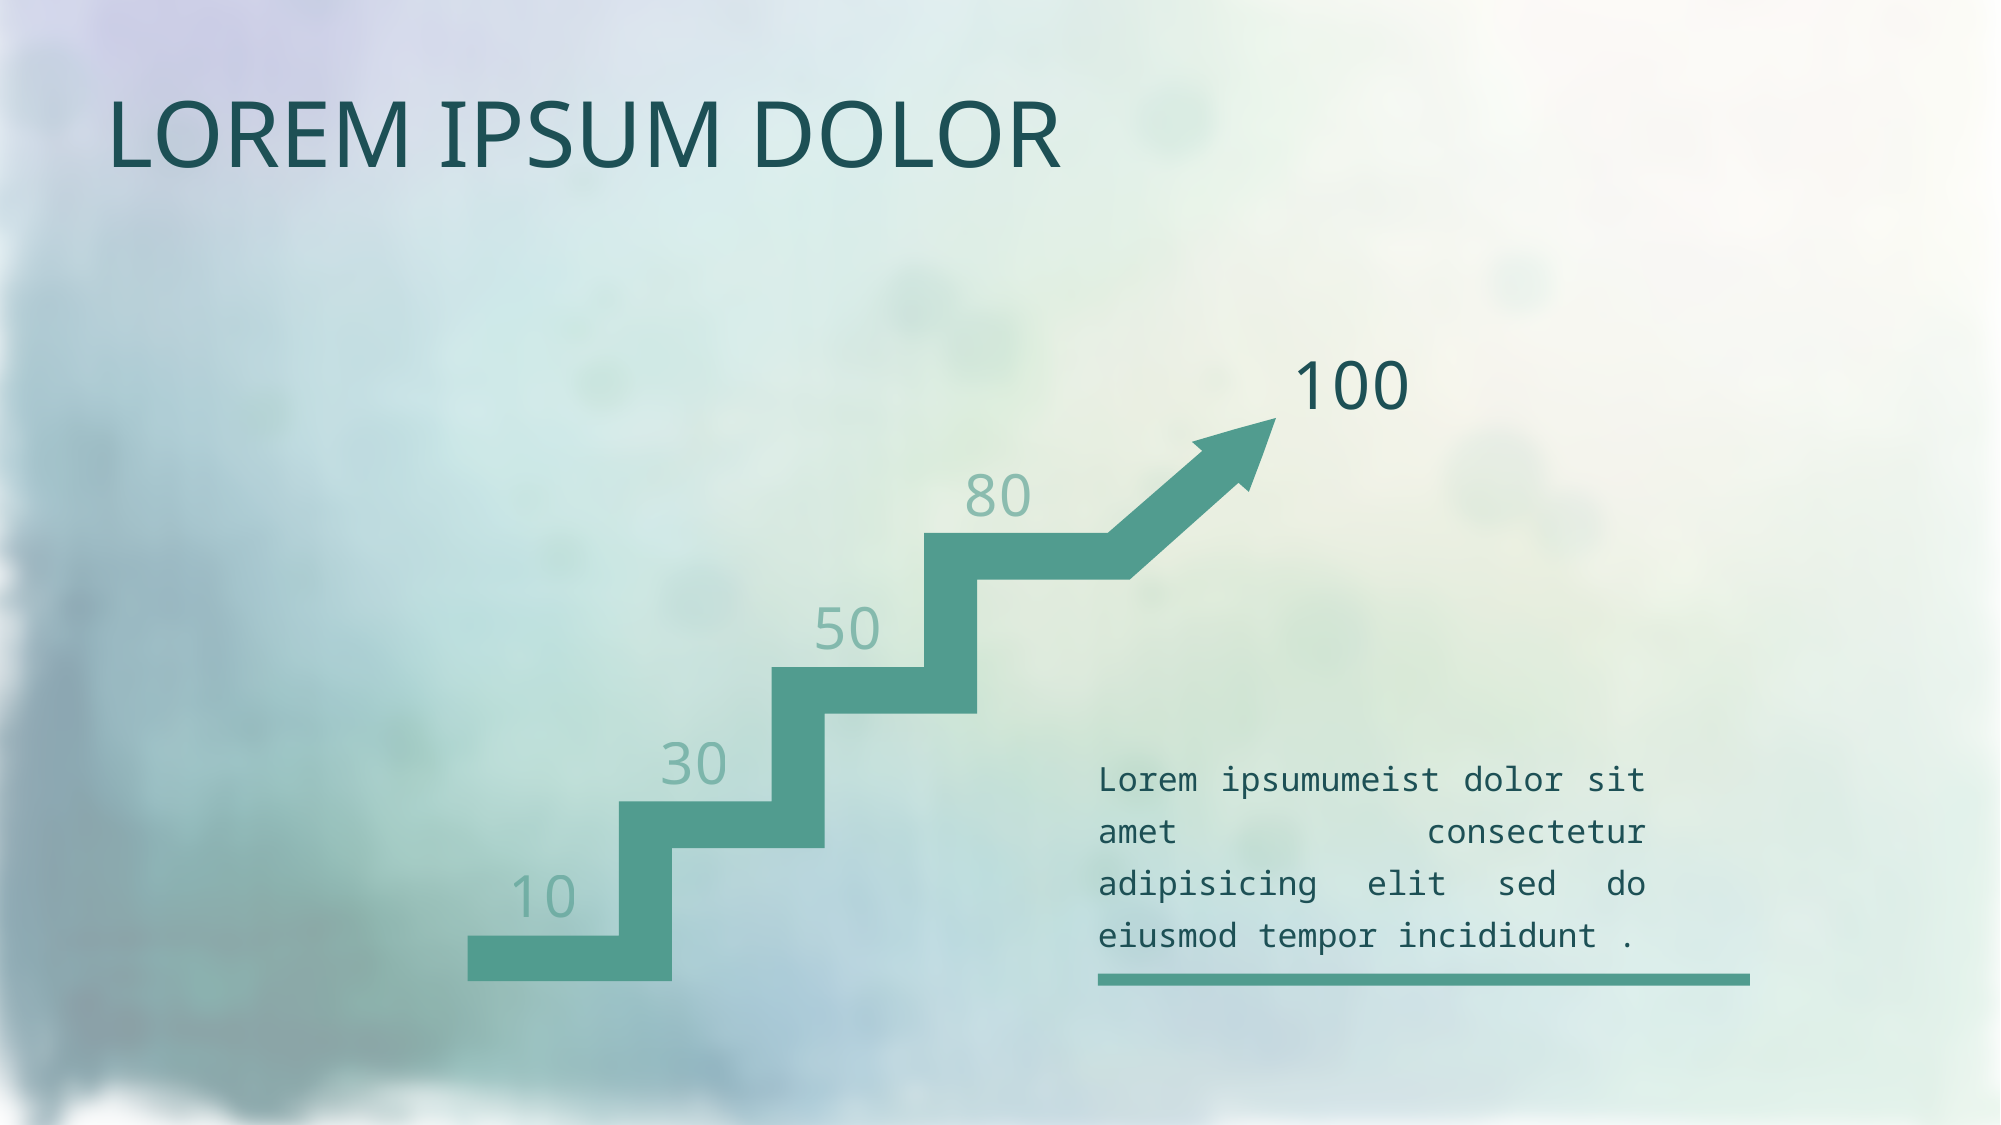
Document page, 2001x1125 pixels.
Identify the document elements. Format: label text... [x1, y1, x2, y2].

text_box [466, 416, 1277, 983]
text_box 10 [467, 852, 619, 937]
text_box Lorem ipsumumeist dolor sit amet consectetur adipisicing elit sed do eiusmod tempor incididunt . [1097, 731, 1647, 969]
text_box LOREM IPSUM DOLOR [90, 29, 1816, 247]
text_box 30 [618, 718, 770, 804]
text_box 80 [922, 450, 1074, 535]
text_box [1097, 973, 1750, 986]
text_box 100 [1277, 335, 1571, 430]
text_box 50 [771, 583, 923, 669]
